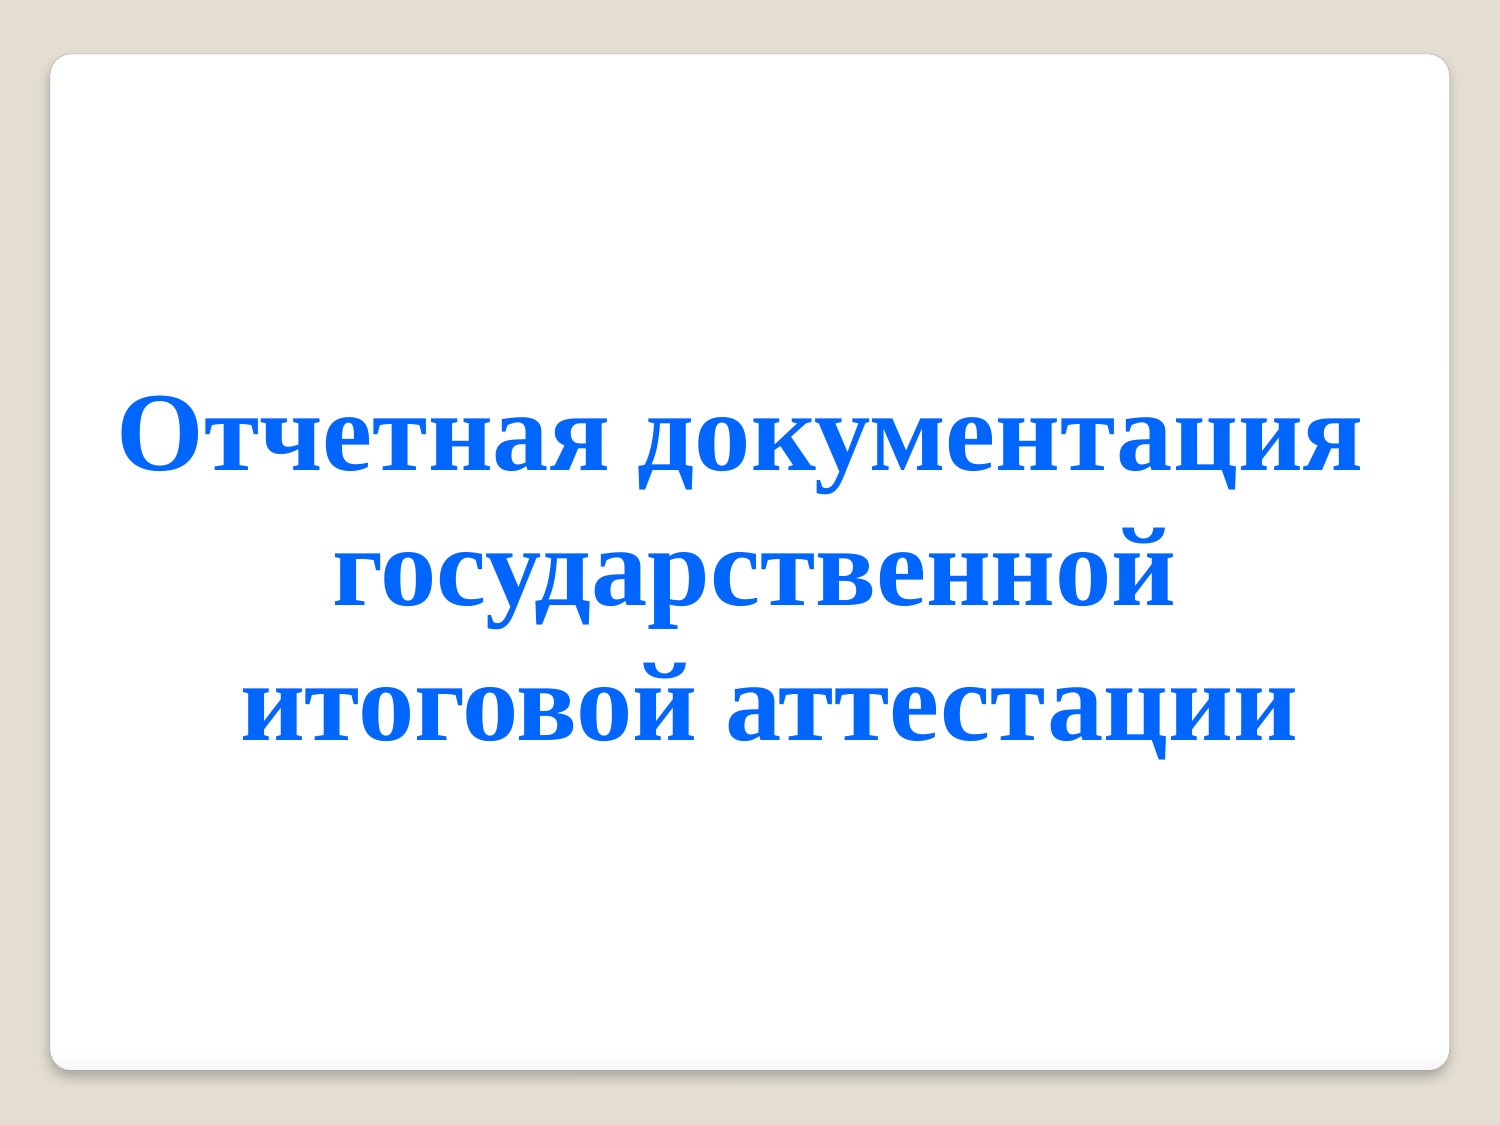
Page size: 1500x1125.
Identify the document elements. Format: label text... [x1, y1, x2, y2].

text_box Отчетная документация государственной итоговой аттестации [102, 350, 1408, 906]
